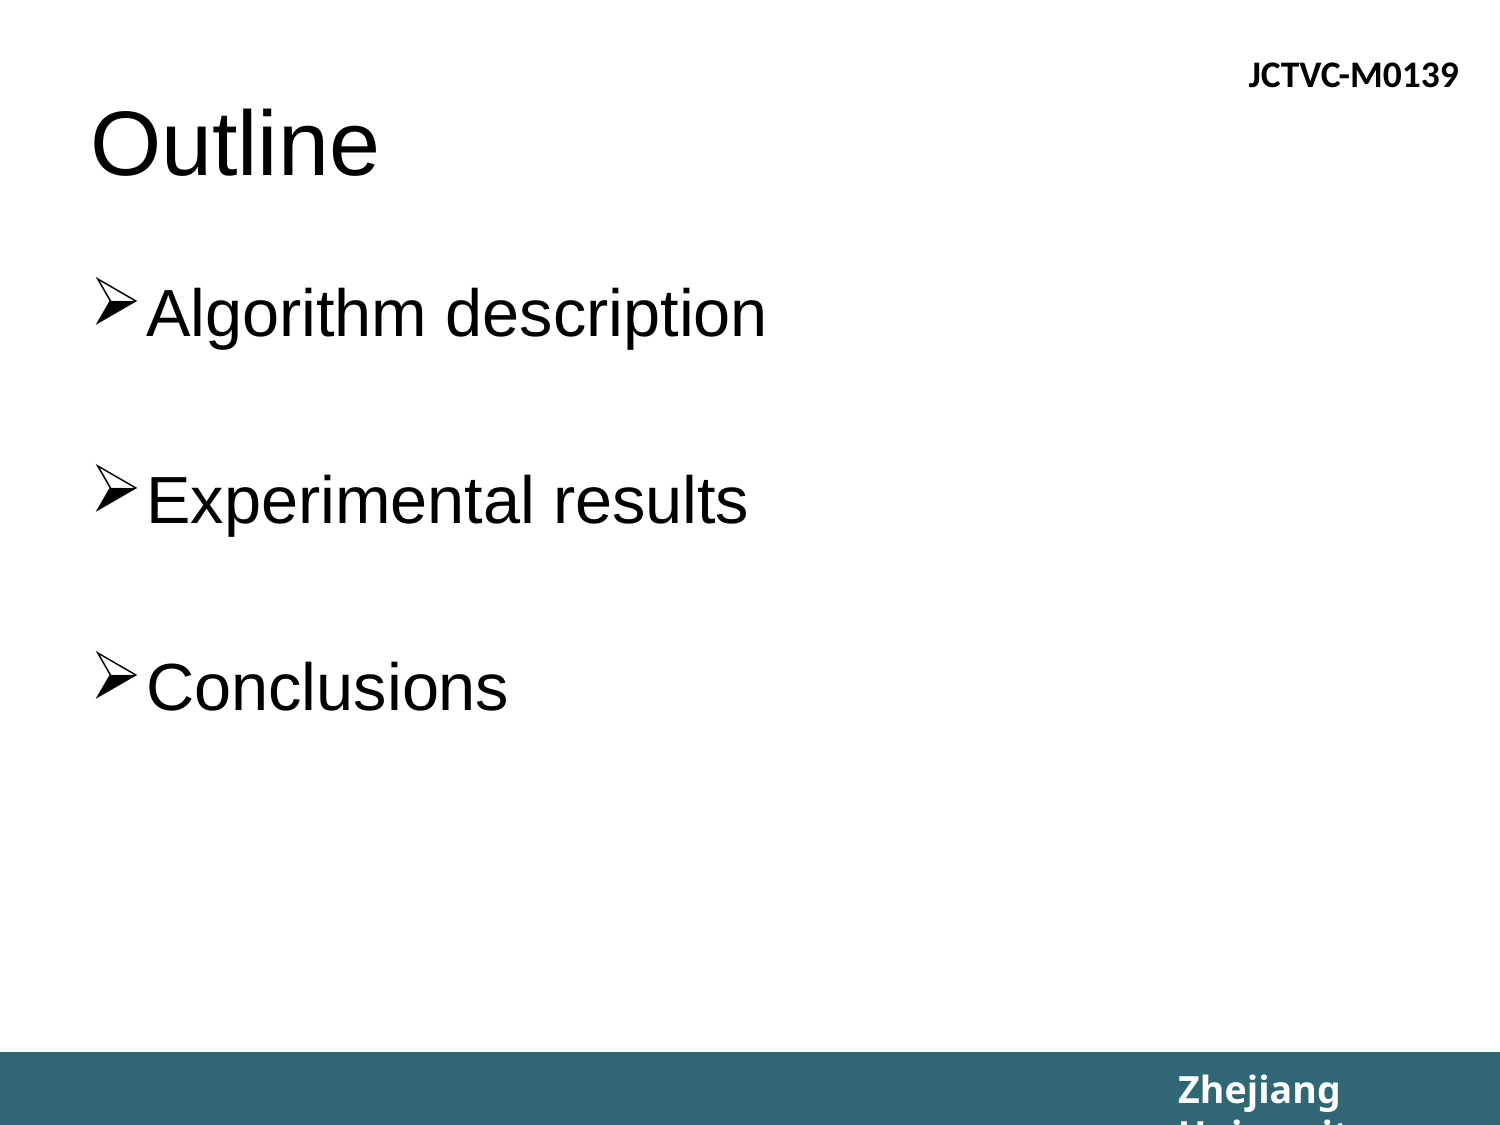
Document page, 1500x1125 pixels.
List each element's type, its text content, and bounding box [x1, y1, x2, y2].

picture [0, 1052, 1500, 1125]
title Outline [75, 45, 1425, 233]
list Algorithm description Experimental results Conclusions [75, 262, 1425, 1005]
